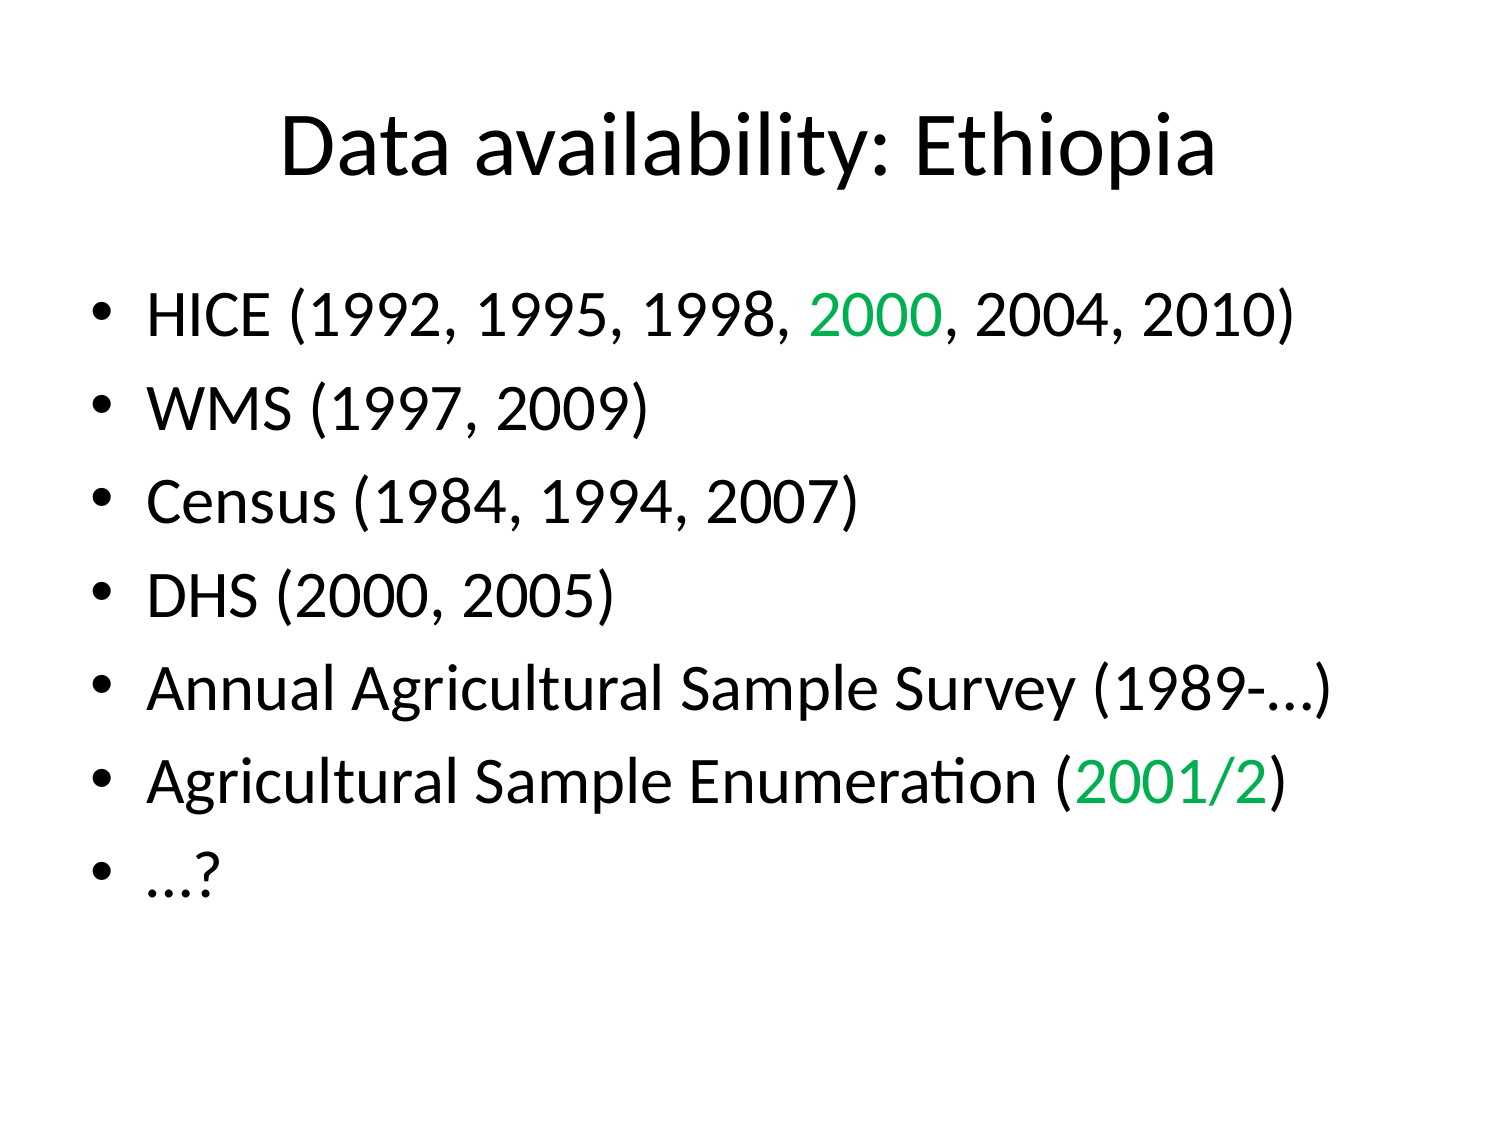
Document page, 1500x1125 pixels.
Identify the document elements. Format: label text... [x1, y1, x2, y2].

title Data availability: Ethiopia [75, 45, 1425, 233]
list HICE (1992, 1995, 1998, 2000, 2004, 2010) WMS (1997, 2009) Census (1984, 1994, 2007) DHS (2000, 2005) Annual Agricultural Sample Survey (1989-…) Agricultural Sample Enumeration (2001/2) …? [75, 262, 1425, 1005]
